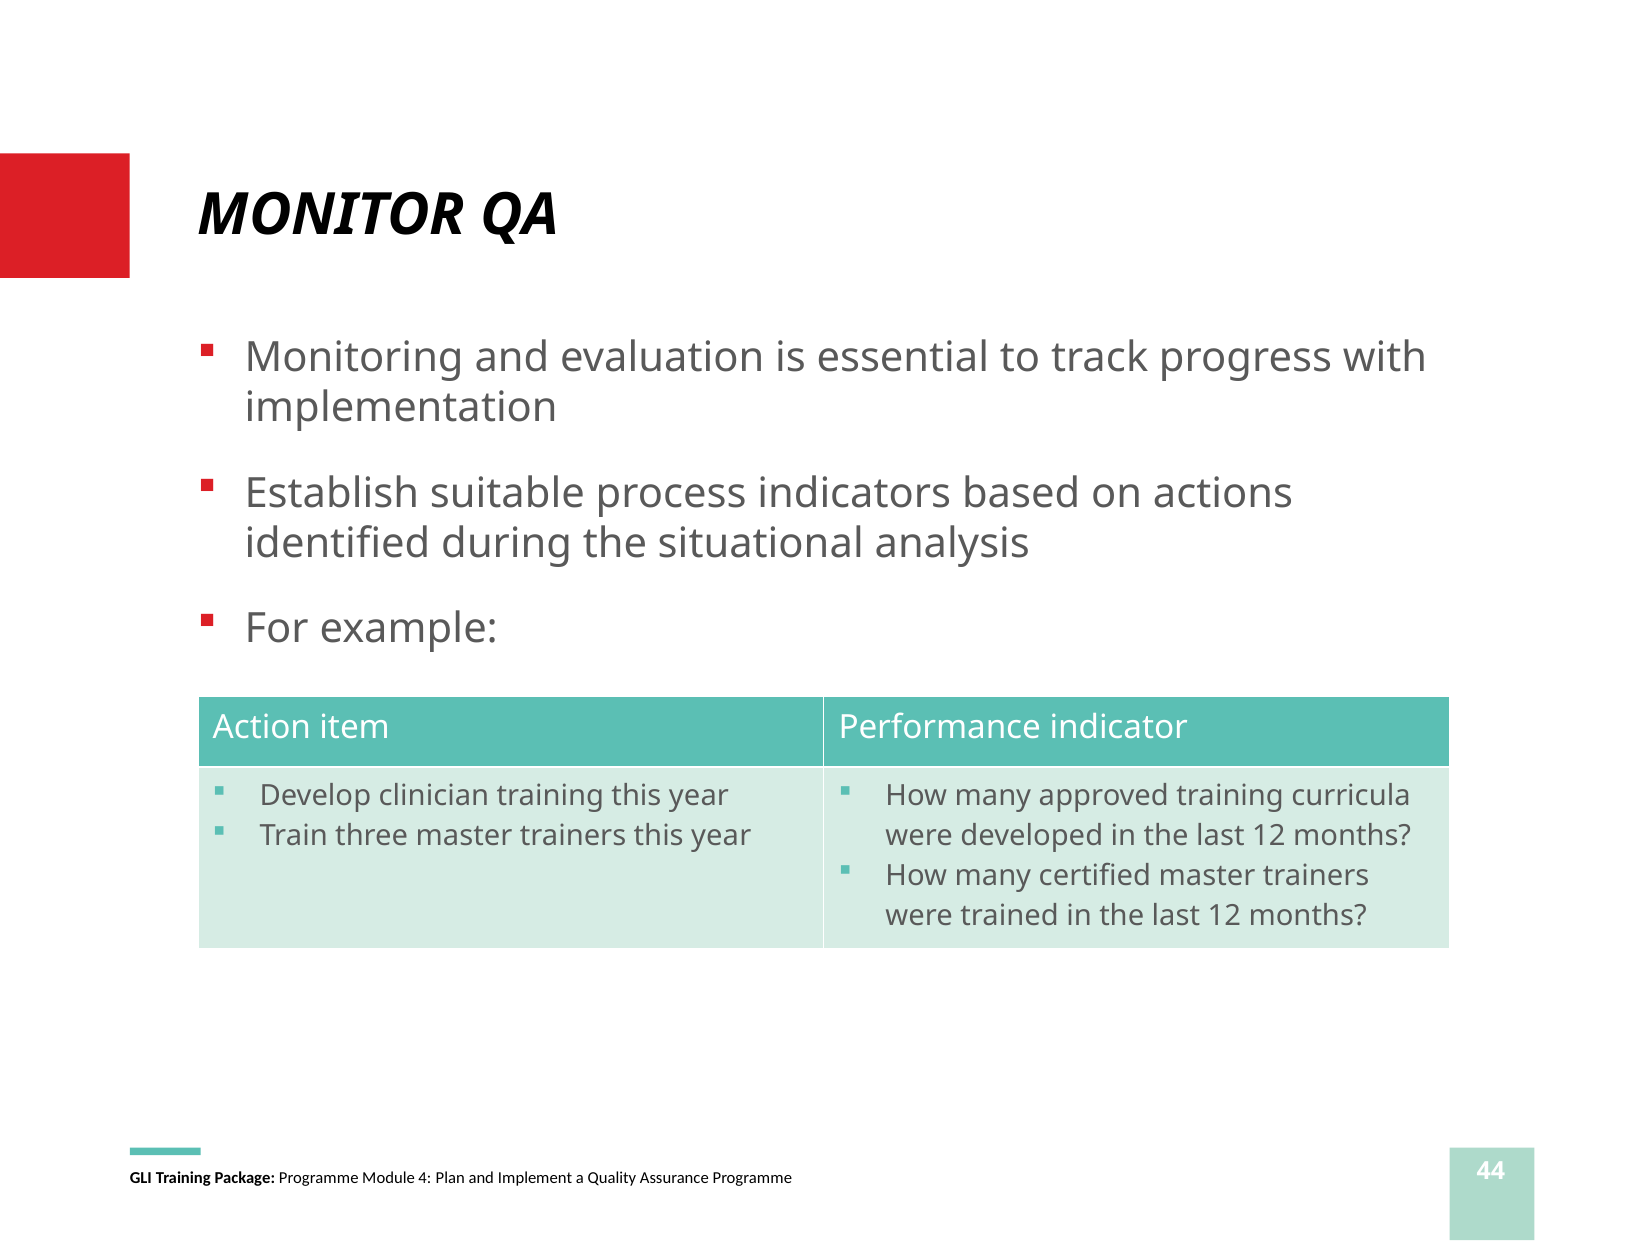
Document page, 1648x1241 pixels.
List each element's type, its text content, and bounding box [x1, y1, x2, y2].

table_cell How many approved training curricula were developed in the last 12 months? How many certified master trainers were trained in the last 12 months? [824, 768, 1449, 948]
table_header Performance indicator [824, 697, 1449, 766]
title MONITOR QA [197, 153, 1450, 278]
list Monitoring and evaluation is essential to track progress with implementation Establish suitable process indicators based on actions identified during the situational analysis For example: [197, 330, 1450, 582]
table_cell Develop clinician training this year Train three master trainers this year [199, 768, 823, 948]
table_header Action item [199, 697, 823, 766]
